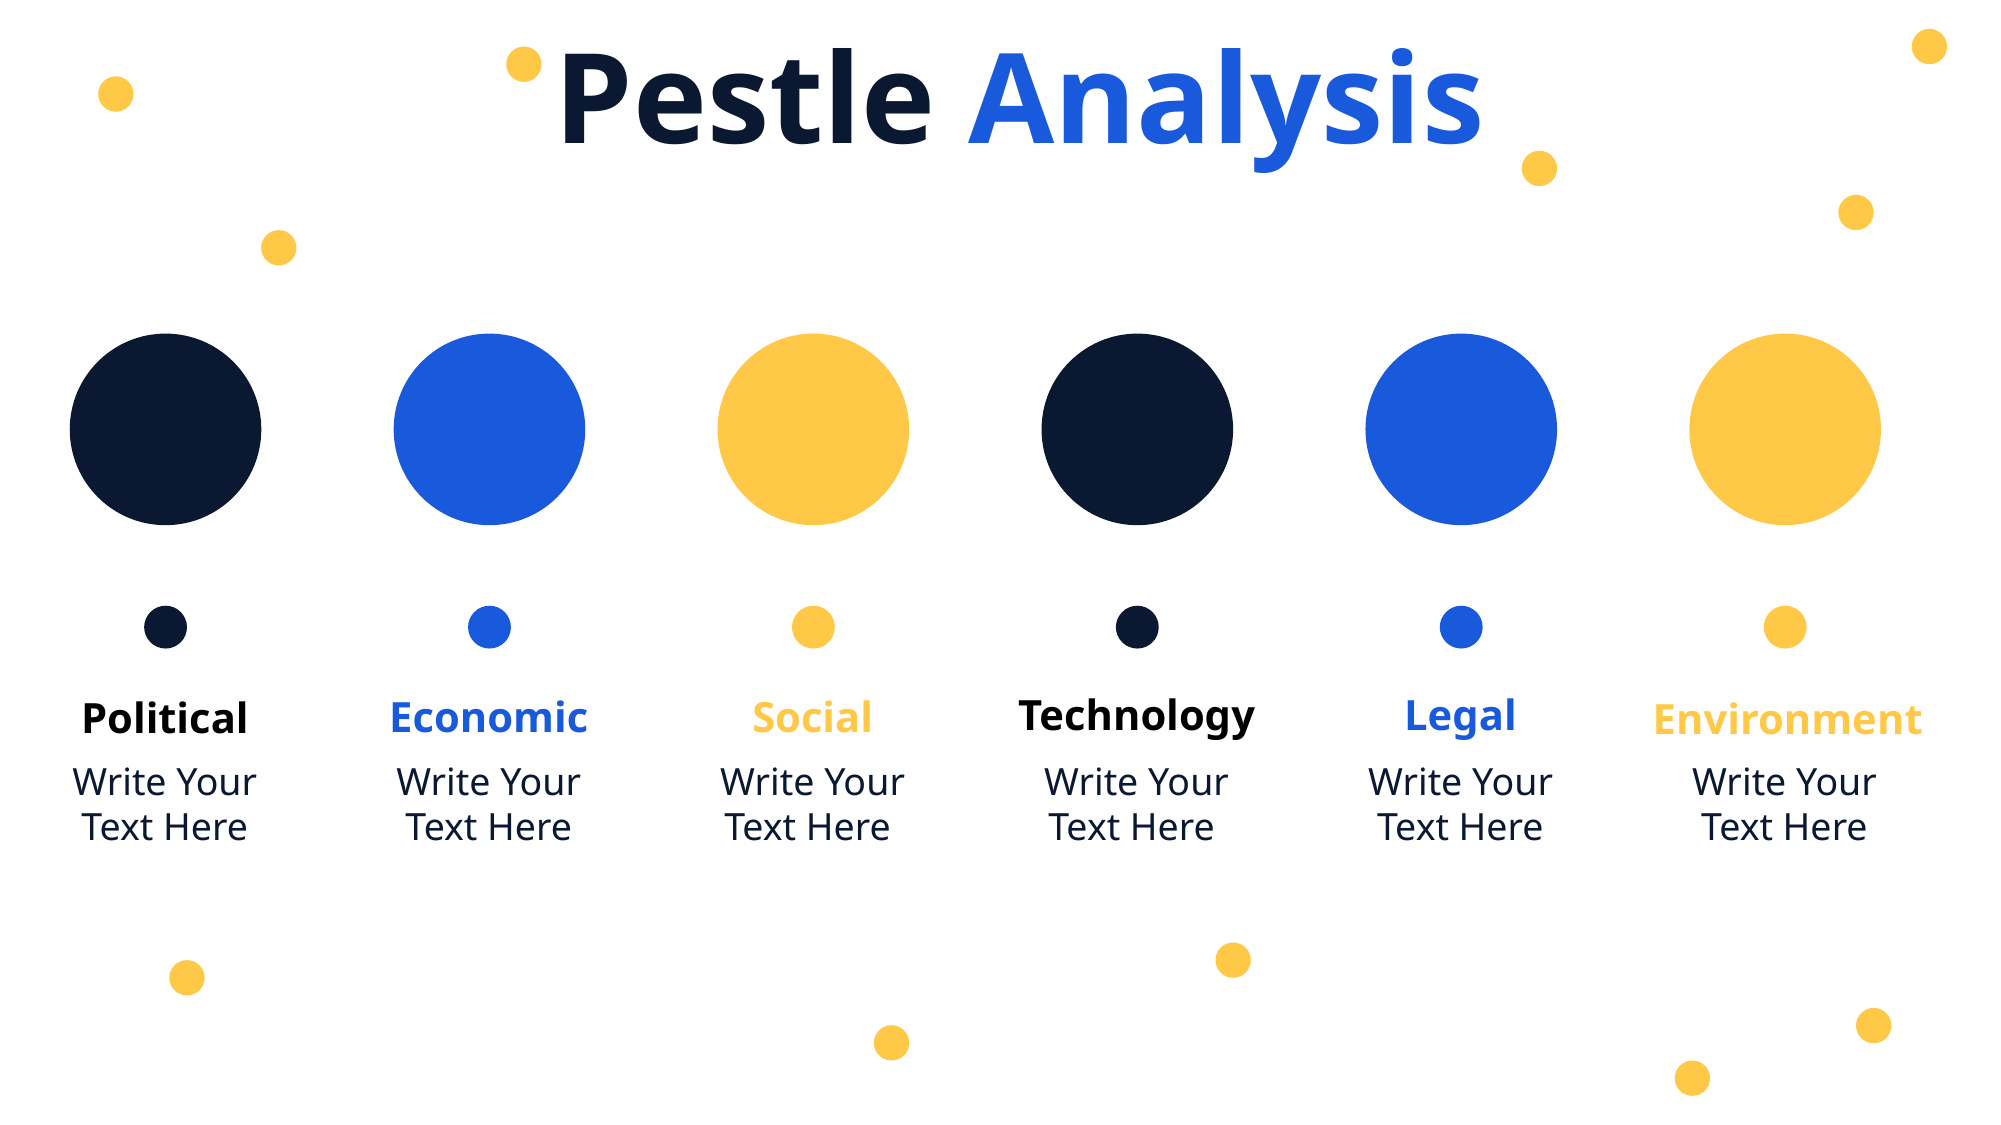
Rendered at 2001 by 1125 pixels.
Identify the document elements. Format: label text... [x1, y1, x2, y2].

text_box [1312, 681, 1609, 857]
text_box [1856, 1007, 1892, 1044]
text_box [873, 1025, 910, 1061]
text_box [1365, 333, 1558, 526]
text_box [1115, 605, 1159, 649]
text_box [1041, 333, 1234, 526]
text_box [1439, 605, 1483, 649]
text_box [69, 333, 262, 526]
text_box [144, 605, 187, 649]
text_box [1521, 150, 1558, 187]
text_box [98, 76, 134, 112]
text_box [506, 46, 540, 82]
text_box [1838, 194, 1874, 231]
text_box [717, 333, 910, 526]
text_box [1674, 1060, 1711, 1096]
text_box [1689, 333, 1881, 526]
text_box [664, 683, 961, 857]
text_box [468, 605, 511, 649]
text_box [1636, 685, 1933, 857]
text_box Pestle Analysis [540, 11, 1500, 177]
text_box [988, 681, 1285, 857]
text_box [169, 960, 205, 996]
text_box [1215, 942, 1251, 978]
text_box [341, 683, 637, 857]
text_box [1911, 28, 1948, 65]
text_box [791, 605, 835, 649]
text_box [261, 230, 297, 266]
text_box [1763, 605, 1807, 649]
text_box [393, 333, 586, 526]
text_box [17, 684, 313, 857]
